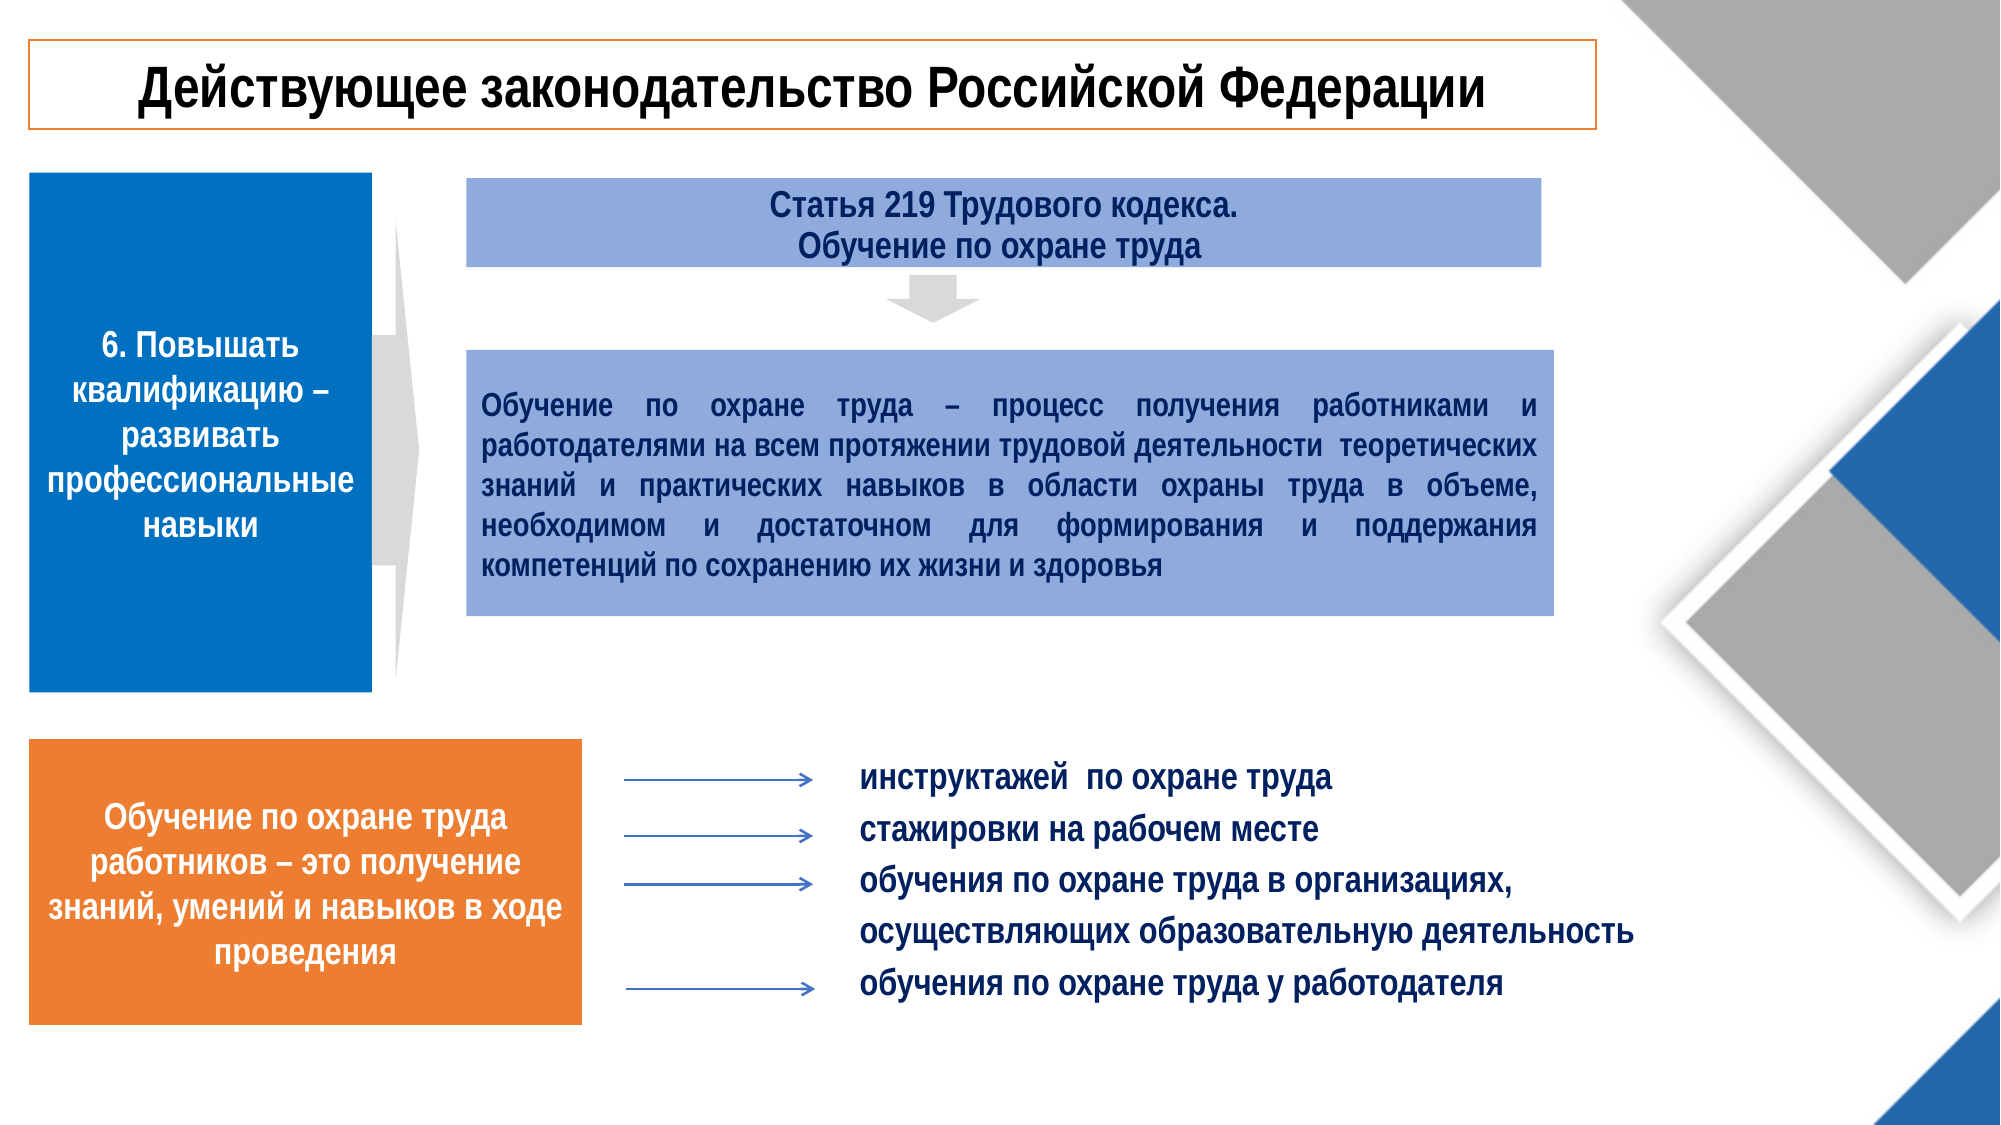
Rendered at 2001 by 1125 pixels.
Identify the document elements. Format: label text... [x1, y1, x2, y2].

text_box Действующее законодательство Российской Федерации [28, 39, 1597, 130]
picture [1545, 0, 2000, 1125]
text_box Статья 219 Трудового кодекса. Обучение по охране труда [466, 178, 1542, 268]
text_box [371, 219, 420, 681]
text_box Обучение по охране труда – процесс получения работниками и работодателями на всем протяжении трудовой деятельности теоретических знаний и практических навыков в области охраны труда в объеме, необходимом и достаточном для формирования и поддержания компетенций по сохранению их жизни и здоровья [466, 349, 1554, 617]
text_box инструктажей по охране труда стажировки на рабочем месте обучения по охране труда в организациях, осуществляющих образовательную деятельность обучения по охране труда у работодателя [844, 738, 1803, 1011]
text_box Обучение по охране труда работников – это получение знаний, умений и навыков в ходе проведения [29, 739, 582, 1025]
text_box [885, 274, 981, 324]
text_box 6. Повышать квалификацию – развивать профессиональные навыки [29, 172, 373, 693]
